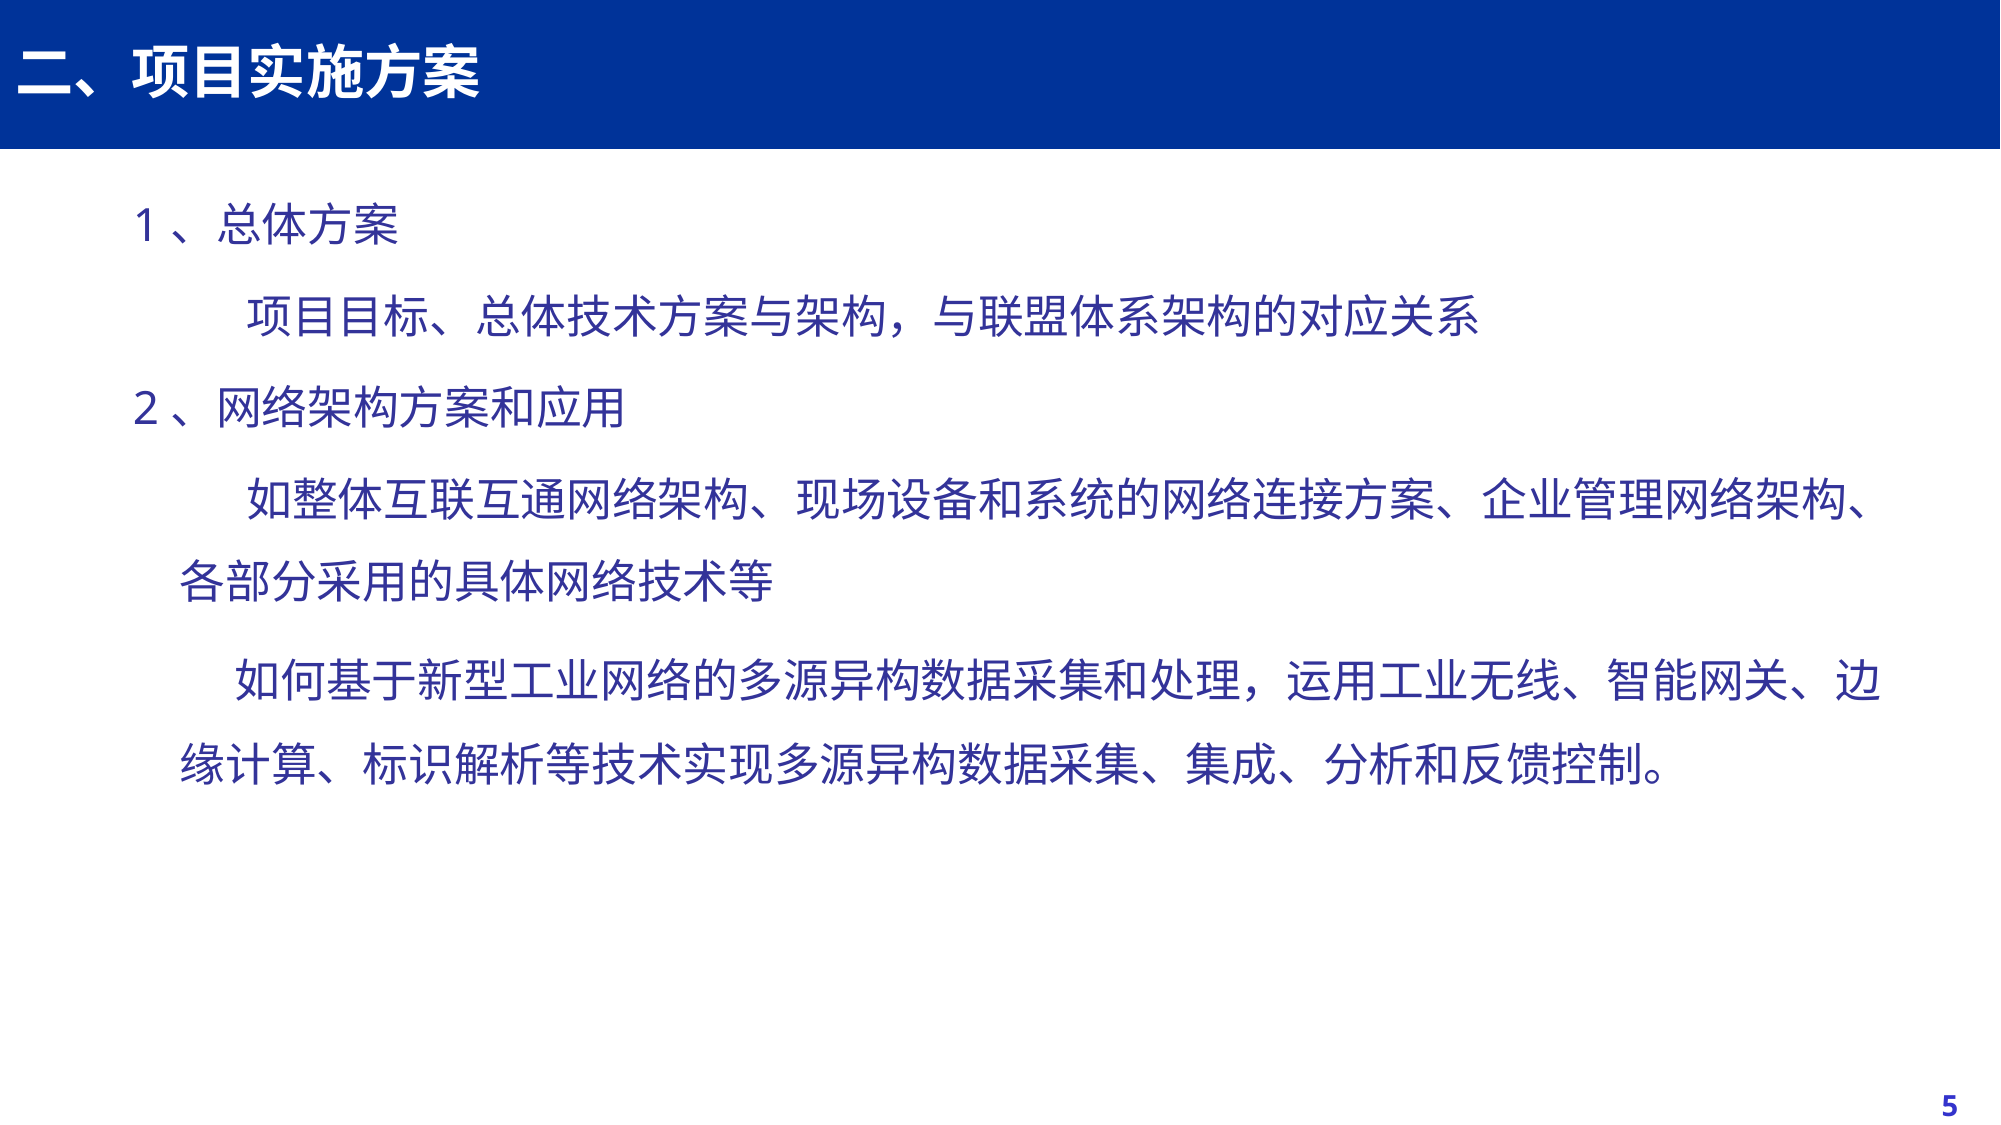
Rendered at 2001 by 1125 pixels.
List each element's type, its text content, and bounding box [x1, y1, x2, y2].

text_box 1、总体方案 项目目标、总体技术方案与架构，与联盟体系架构的对应关系 2、网络架构方案和应用 如整体互联互通网络架构、现场设备和系统的网络连接方案、企业管理网络架构、各部分采用的具体网络技术等 如何基于新型工业网络的多源异构数据采集和处理，运用工业无线、智能网关、边缘计算、标识解析等技术实现多源异构数据采集、集成、分析和反馈控制。 [43, 160, 1910, 798]
title 二、项目实施方案 [0, 0, 2000, 145]
